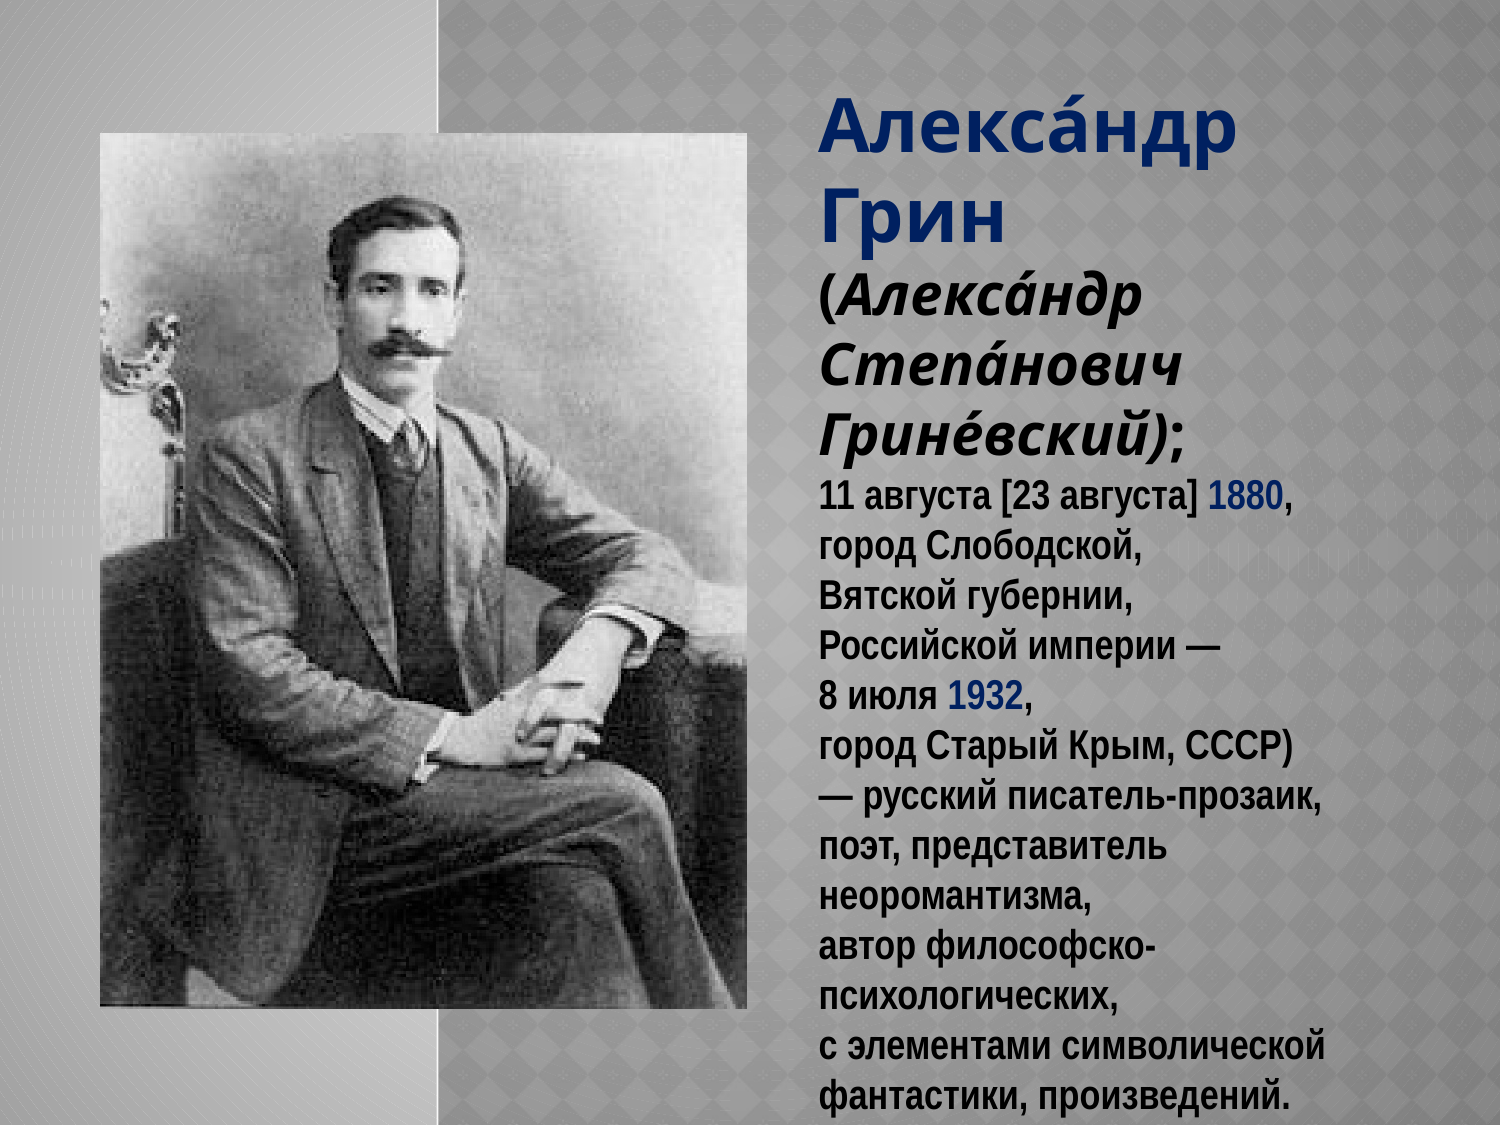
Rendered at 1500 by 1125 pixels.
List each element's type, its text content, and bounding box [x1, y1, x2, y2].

text_box Алекса́ндр Грин (Алекса́ндр Степа́нович Грине́вский); 11 августа [23 августа] 1880, город Слободской, Вятской губернии, Российской империи — 8 июля 1932, город Старый Крым, СССР) — русский писатель-прозаик, поэт, представитель неоромантизма, автор философско-психологических, с элементами символической фантастики, произведений. [803, 70, 1388, 1125]
picture [99, 133, 748, 1009]
